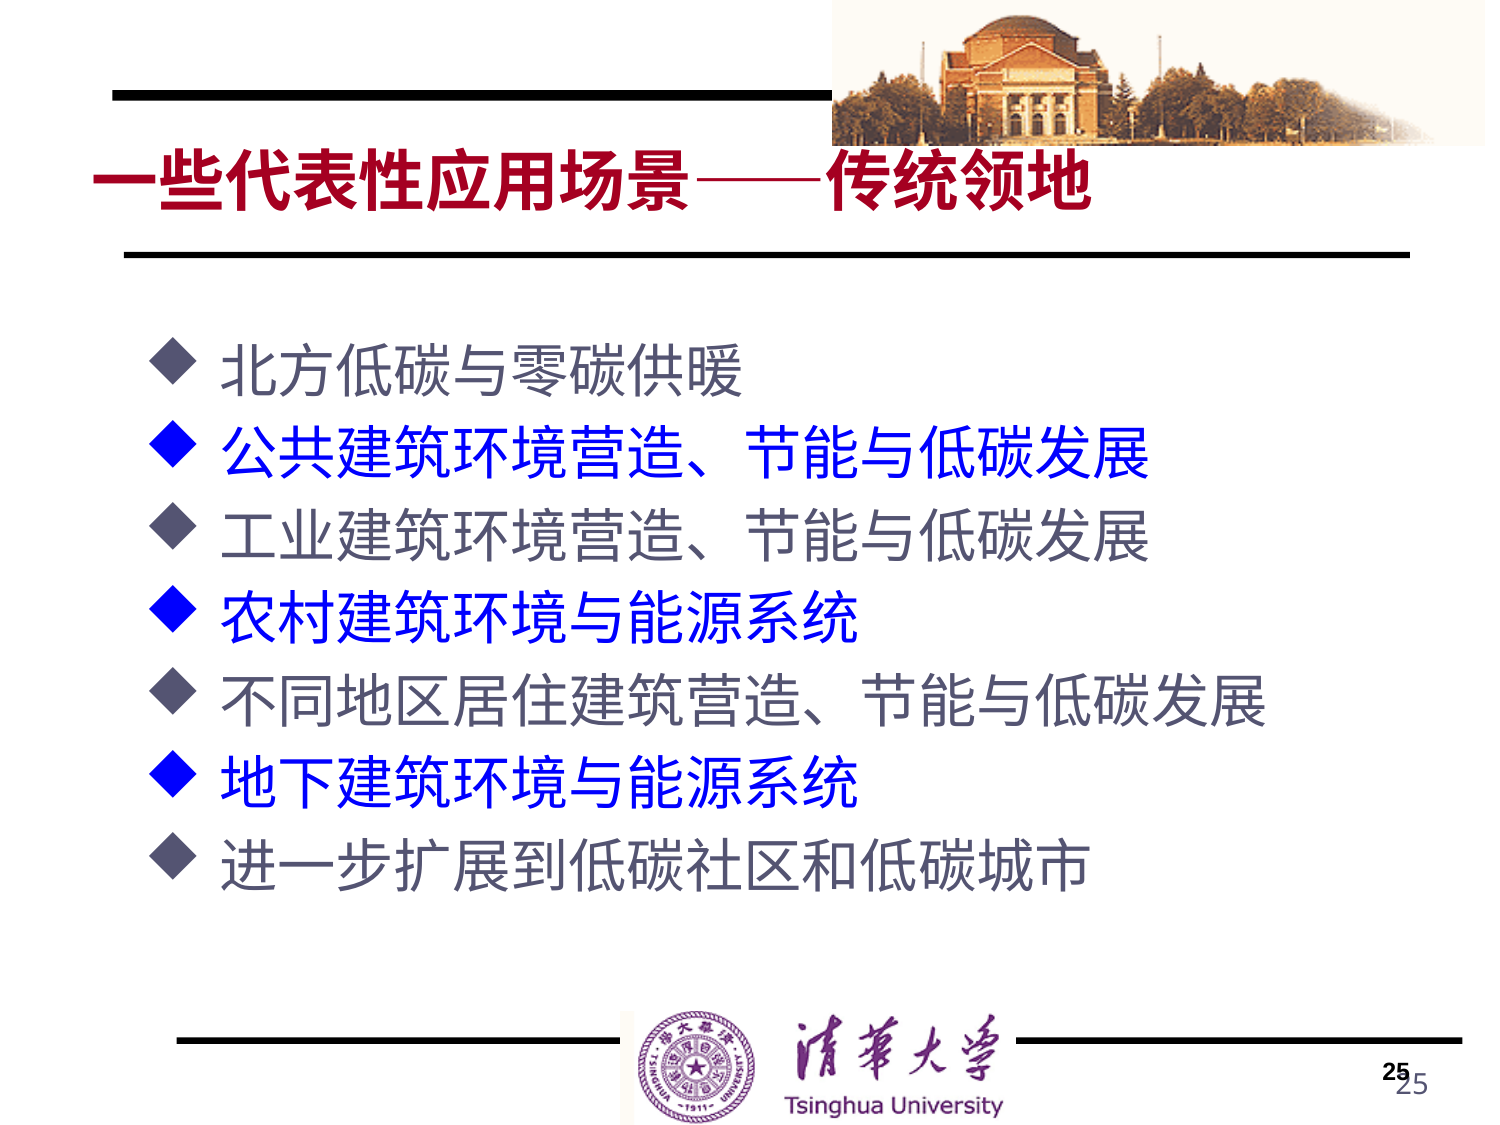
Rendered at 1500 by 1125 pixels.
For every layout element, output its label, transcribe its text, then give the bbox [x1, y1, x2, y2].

slide_number 25 [1074, 1047, 1425, 1123]
picture [620, 1011, 1016, 1125]
title 一些代表性应用场景——传统领地 [76, 113, 1428, 245]
text_box 北方低碳与零碳供暖 公共建筑环境营造、节能与低碳发展 工业建筑环境营造、节能与低碳发展 农村建筑环境与能源系统 不同地区居住建筑营造、节能与低碳发展 地下建筑环境与能源系统 进一步扩展到低碳社区和低碳城市 [129, 326, 1500, 907]
picture [832, 0, 1485, 146]
